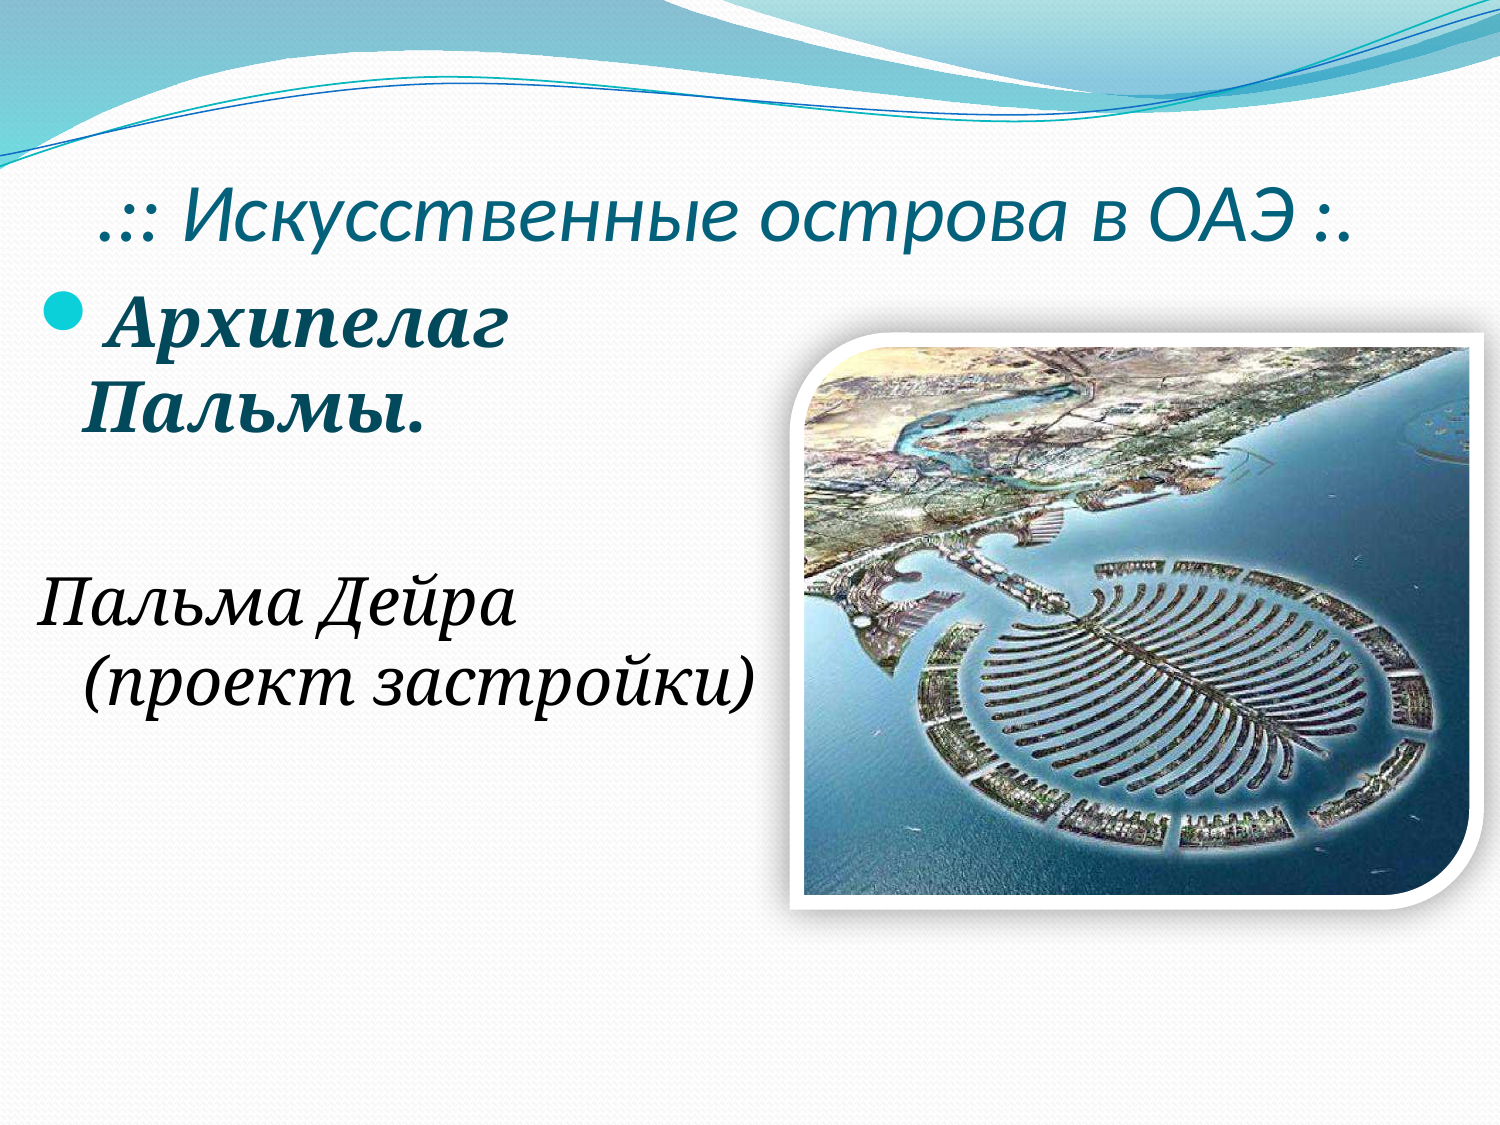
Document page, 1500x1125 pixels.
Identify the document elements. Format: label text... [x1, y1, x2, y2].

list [796, 339, 1477, 903]
title .:: Искусственные острова в ОАЭ :. [58, 70, 1409, 258]
list Архипелаг Пальмы. Пальма Дейра (проект застройки) [23, 269, 809, 1125]
